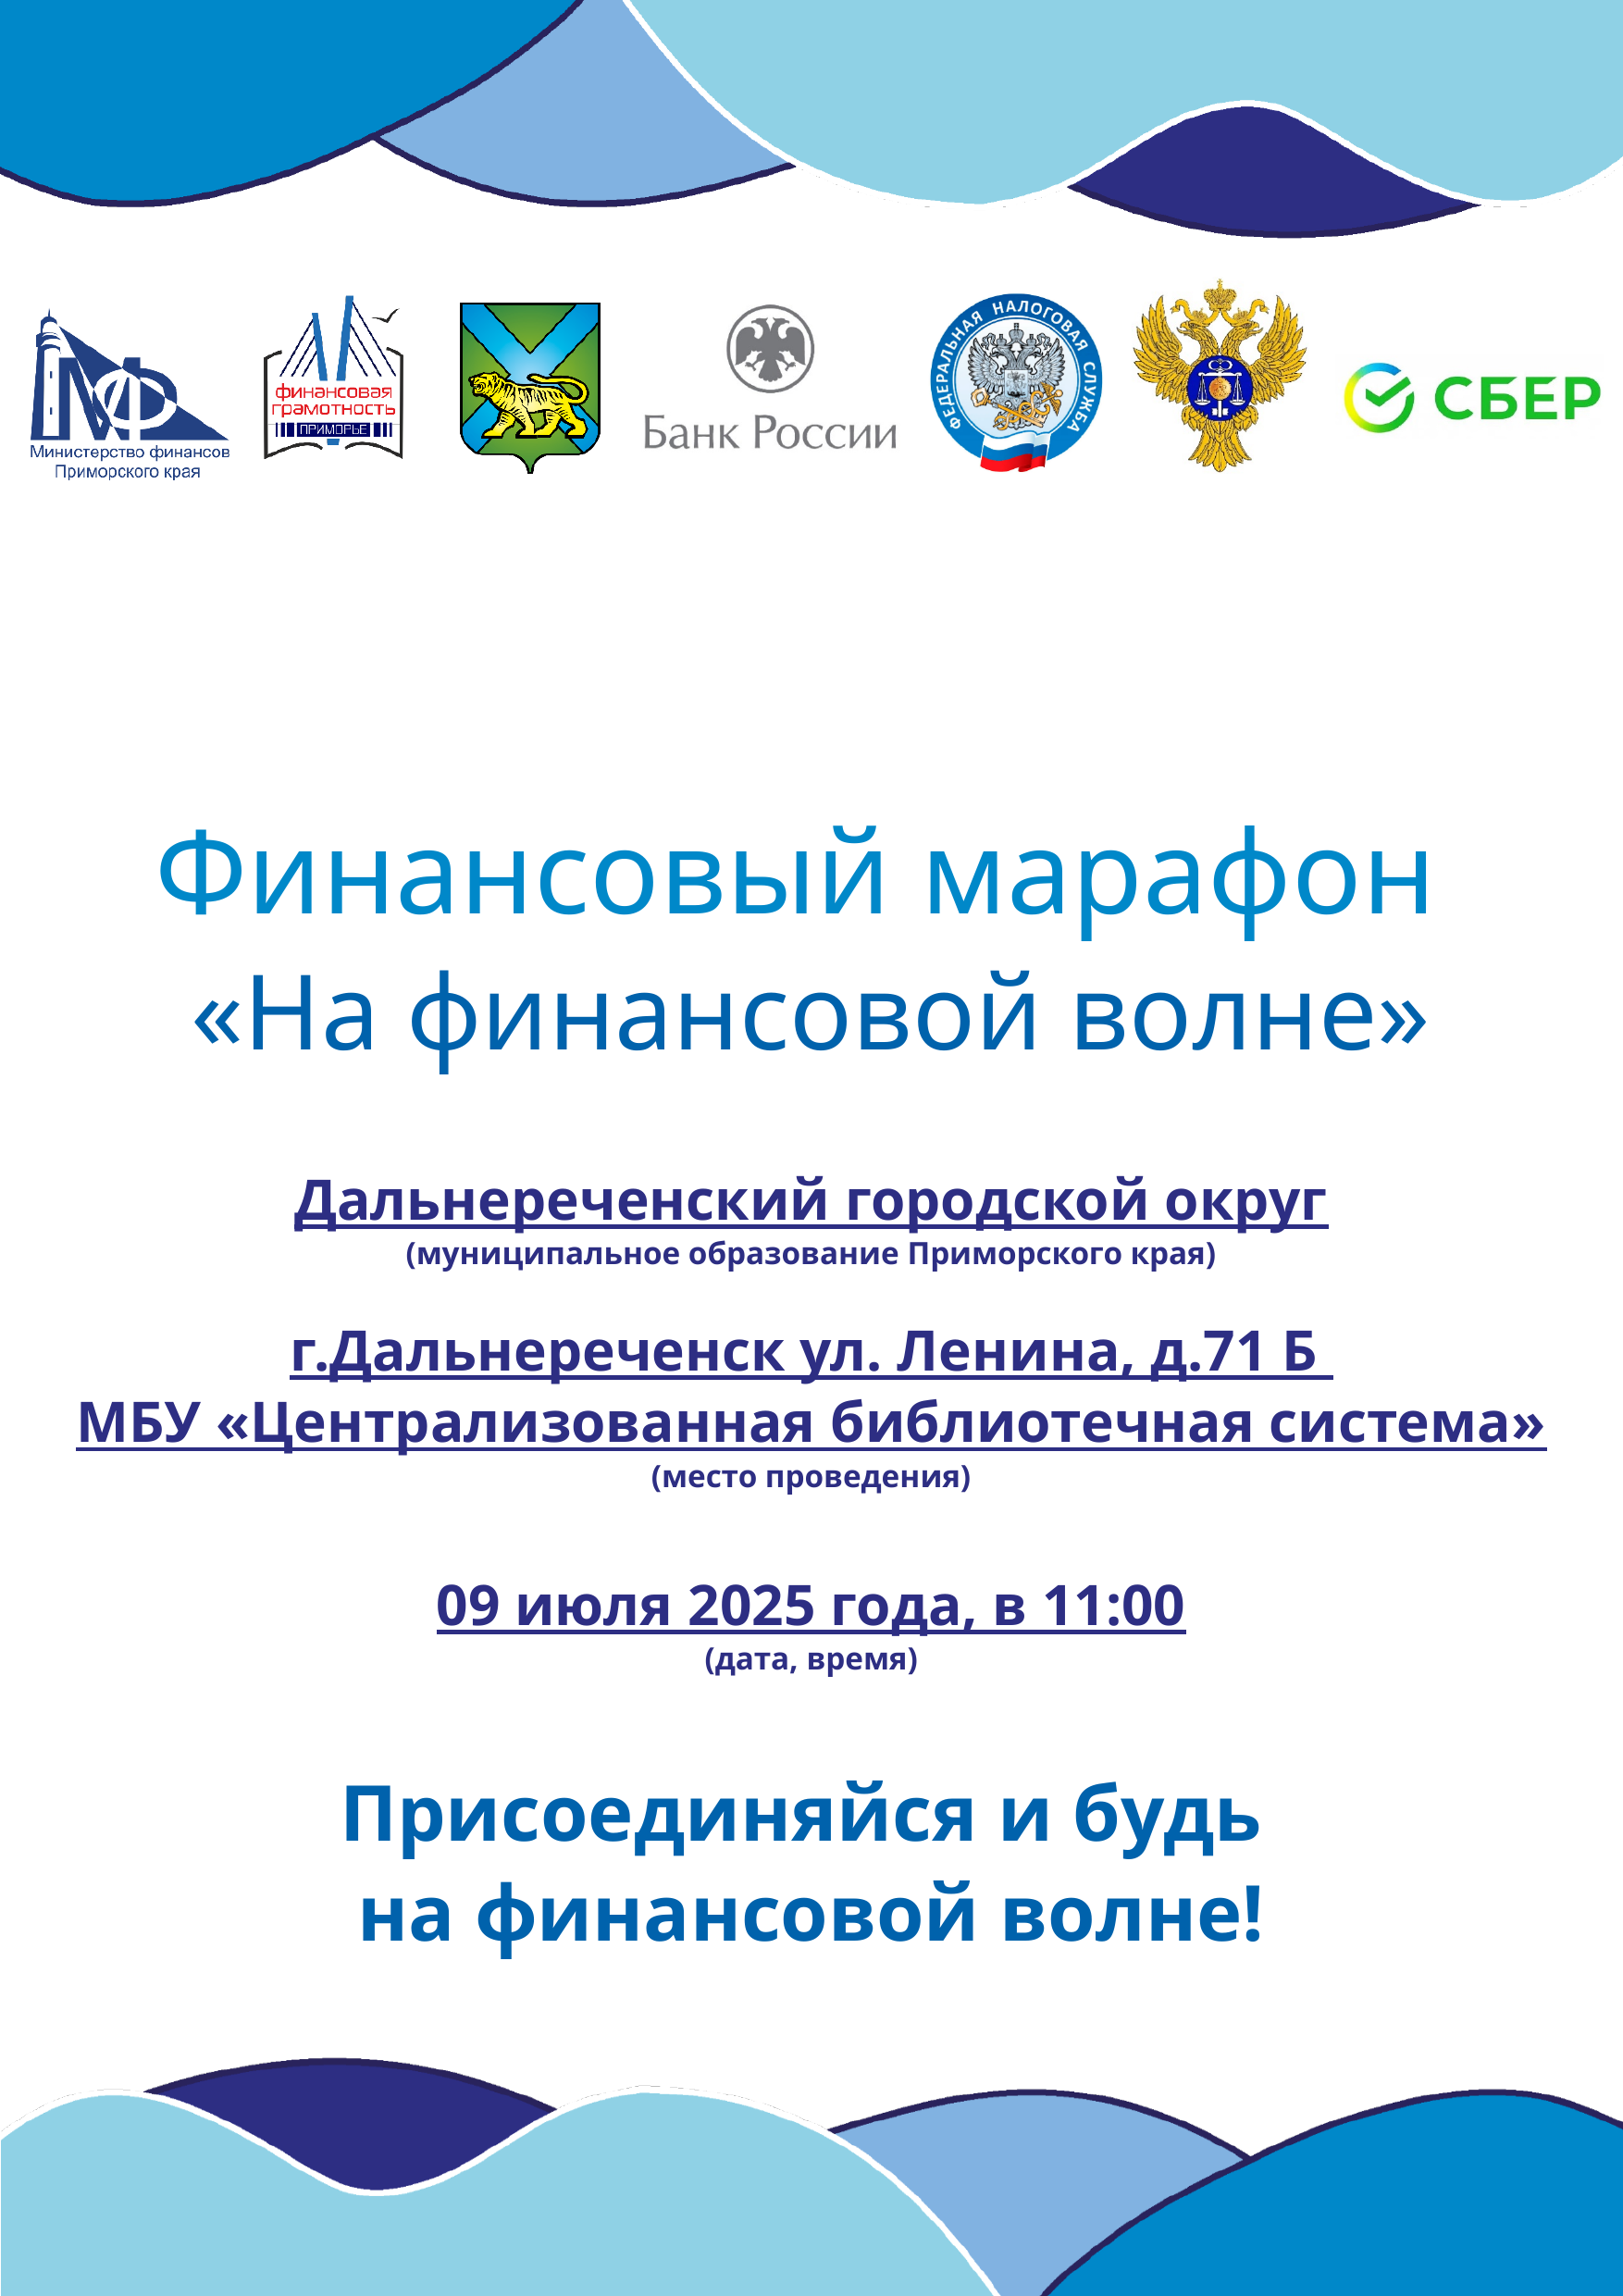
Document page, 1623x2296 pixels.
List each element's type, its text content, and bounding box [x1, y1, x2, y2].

picture [31, 306, 229, 480]
picture [255, 277, 418, 480]
text_box Финансовый марафон «На финансовой волне» [0, 782, 1623, 1078]
picture [1130, 277, 1309, 474]
picture [0, 0, 1623, 261]
text_box Дальнереченский городской округ (муниципальное образование Приморского края) г.Дальнереченск ул. Ленина, д.71 Б МБУ «Централизованная библиотечная система» (место проведения) 09 июля 2025 года, в 11:00 (дата, время) [0, 1152, 1623, 1683]
picture [641, 303, 901, 453]
text_box Присоединяйся и будь на финансовой волне! [0, 1751, 1623, 1964]
picture [0, 2034, 1623, 2296]
picture [1335, 354, 1604, 439]
picture [444, 303, 615, 474]
picture [928, 292, 1104, 474]
